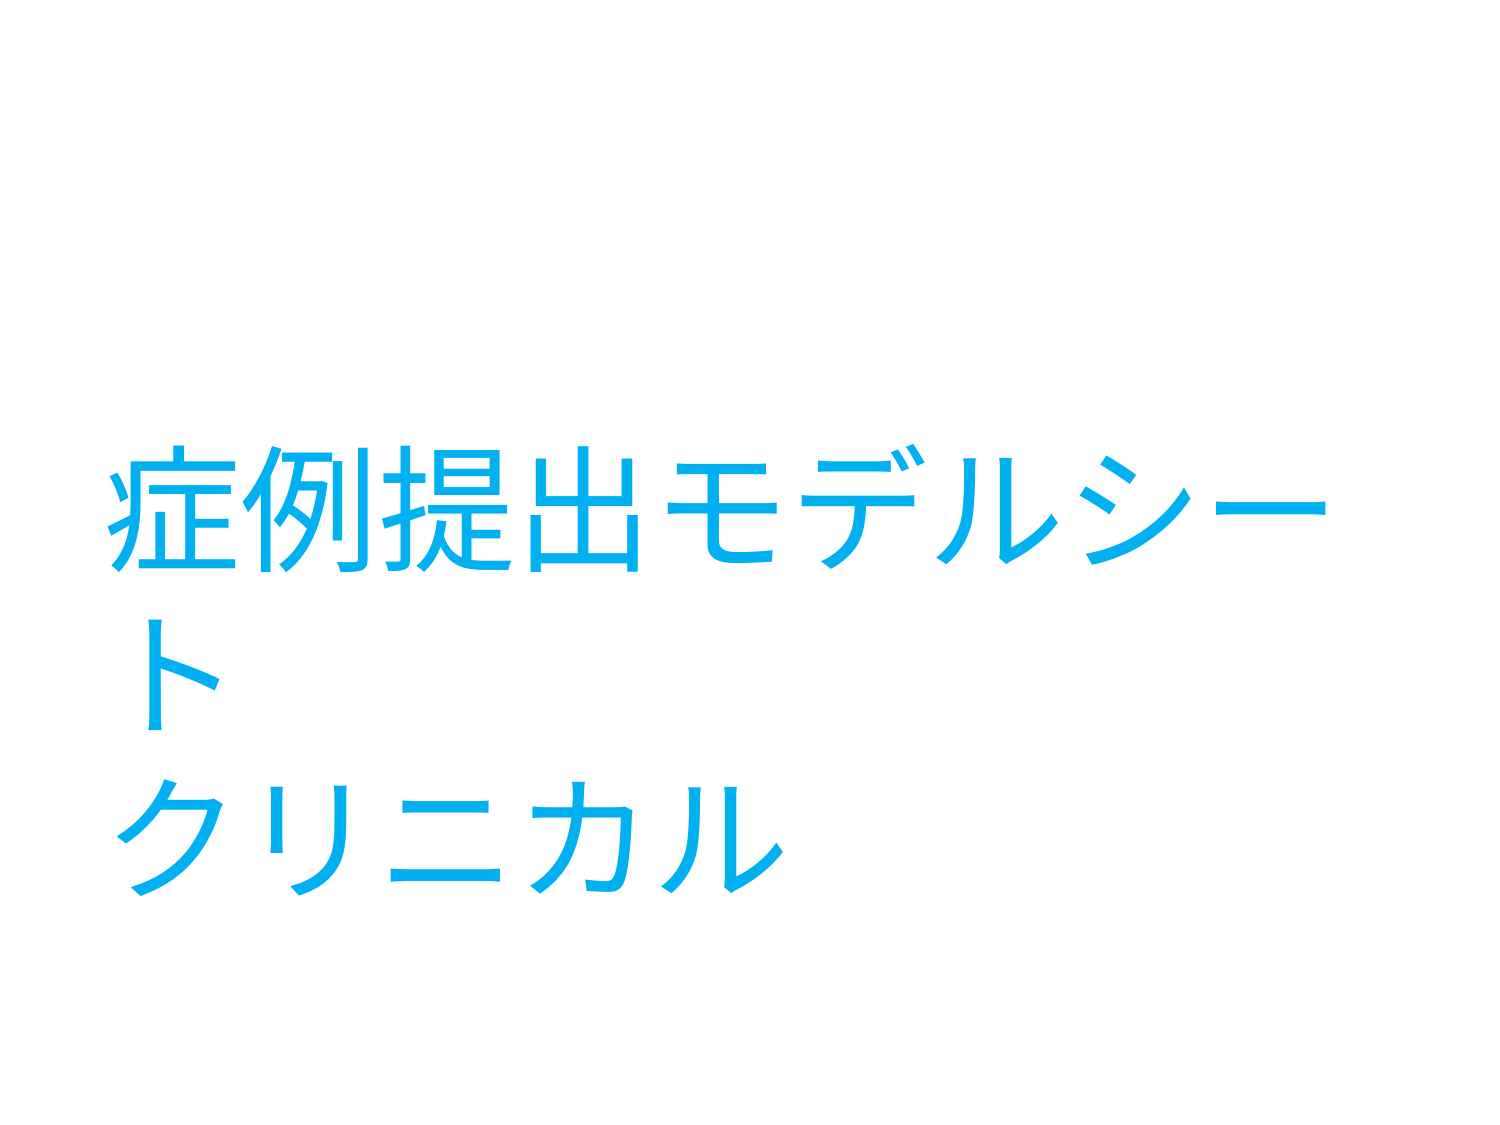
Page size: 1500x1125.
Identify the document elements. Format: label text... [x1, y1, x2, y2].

text_box 症例提出モデルシート クリニカル [88, 416, 1471, 926]
